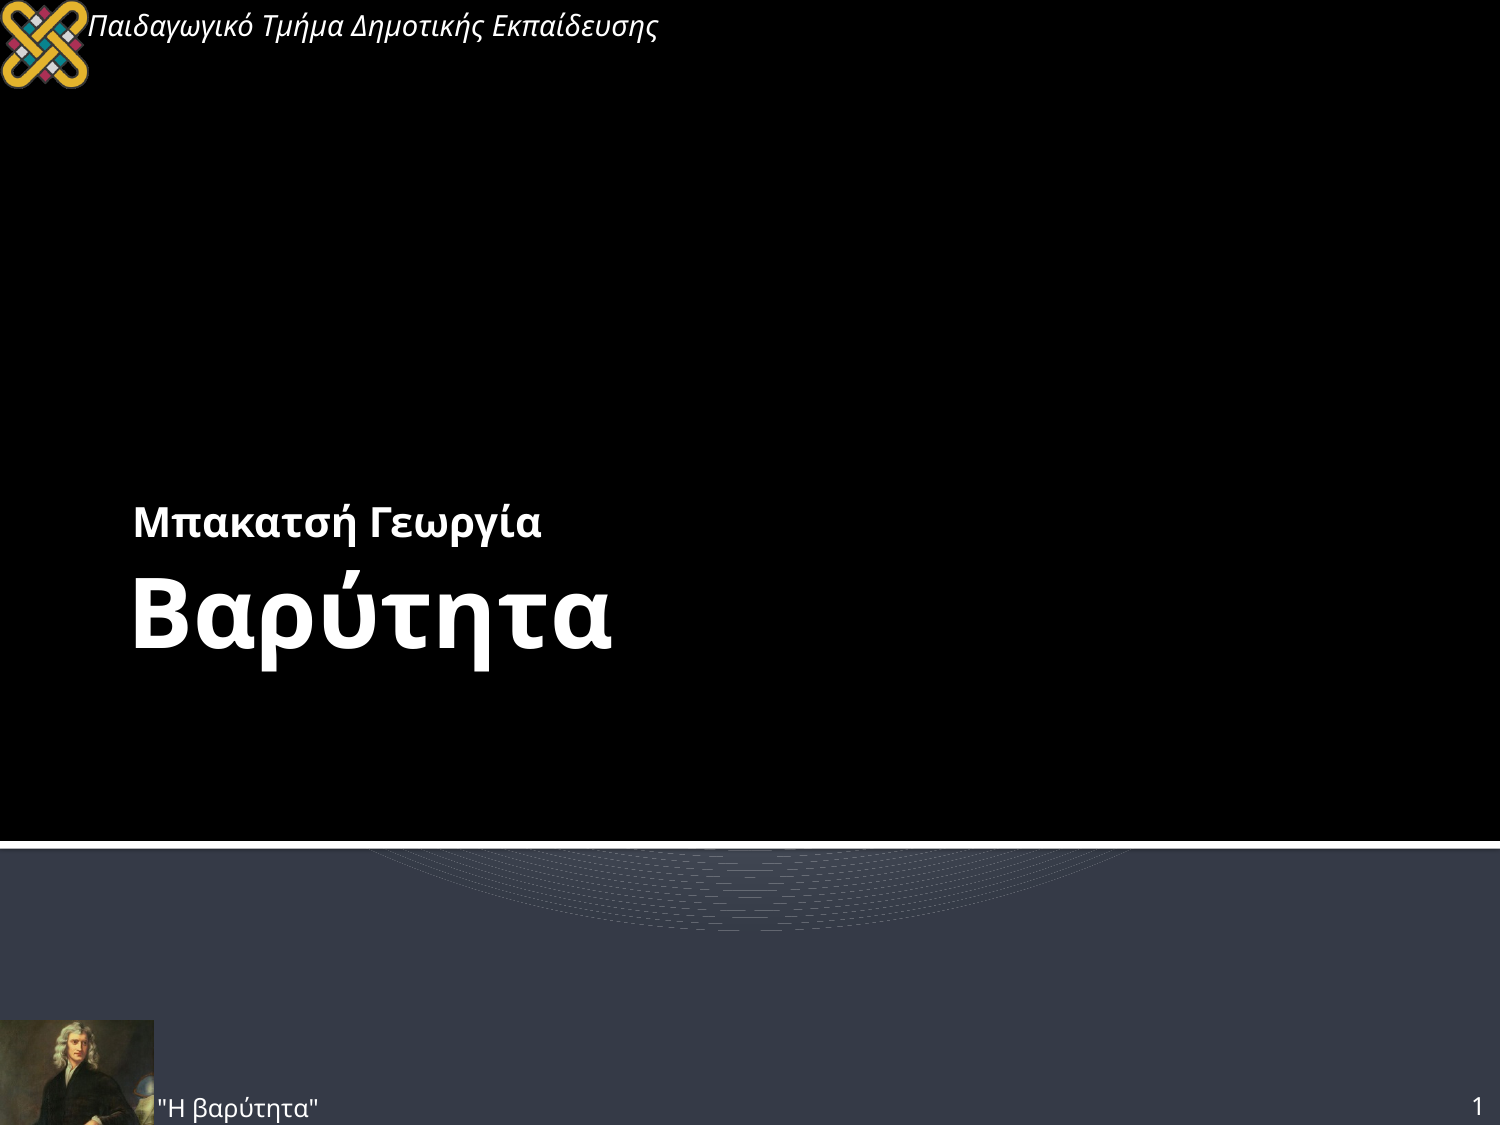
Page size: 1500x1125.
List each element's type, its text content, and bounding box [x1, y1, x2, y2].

slide_number 1 [1379, 1080, 1500, 1125]
footer "Η βαρύτητα" [149, 1081, 1054, 1125]
title Βαρύτητα [112, 550, 1438, 825]
picture [0, 0, 89, 89]
subtitle Μπακατσή Γεωργία [112, 299, 1438, 546]
picture [0, 1020, 154, 1125]
